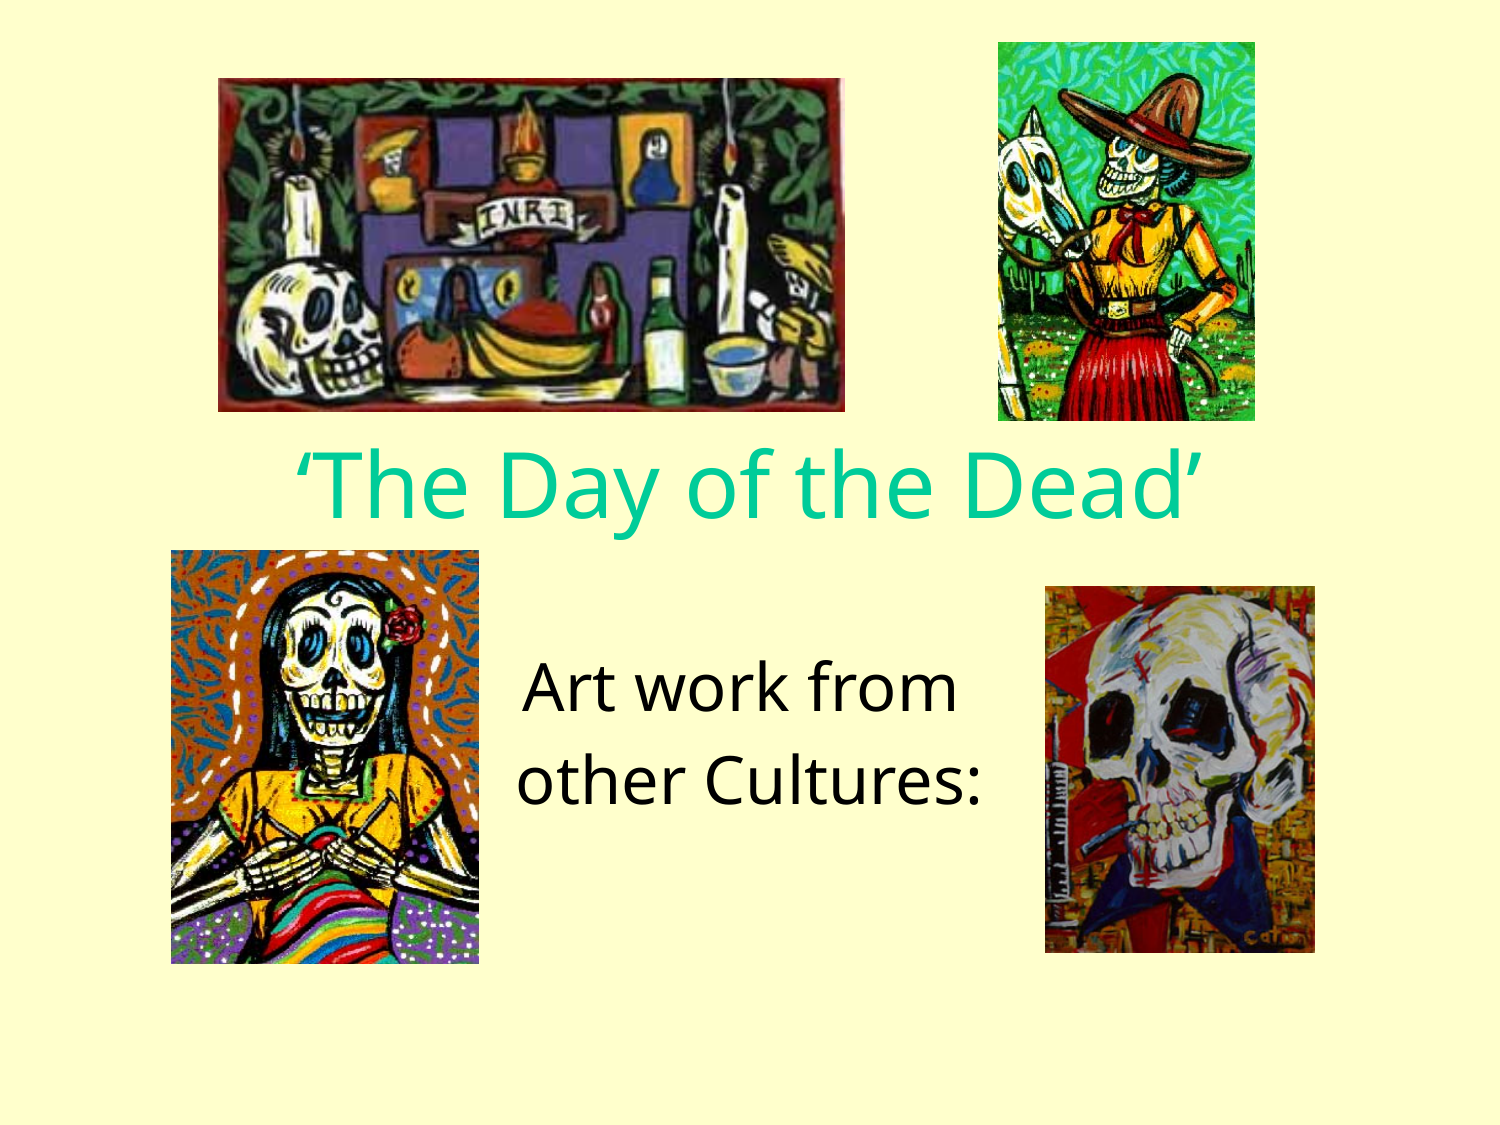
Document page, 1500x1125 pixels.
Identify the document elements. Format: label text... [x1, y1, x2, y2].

picture [218, 77, 845, 413]
picture [997, 42, 1256, 422]
title ‘The Day of the Dead’ [111, 361, 1388, 604]
picture [1045, 585, 1316, 953]
subtitle Art work from other Cultures: [483, 637, 1039, 926]
picture [170, 550, 479, 965]
